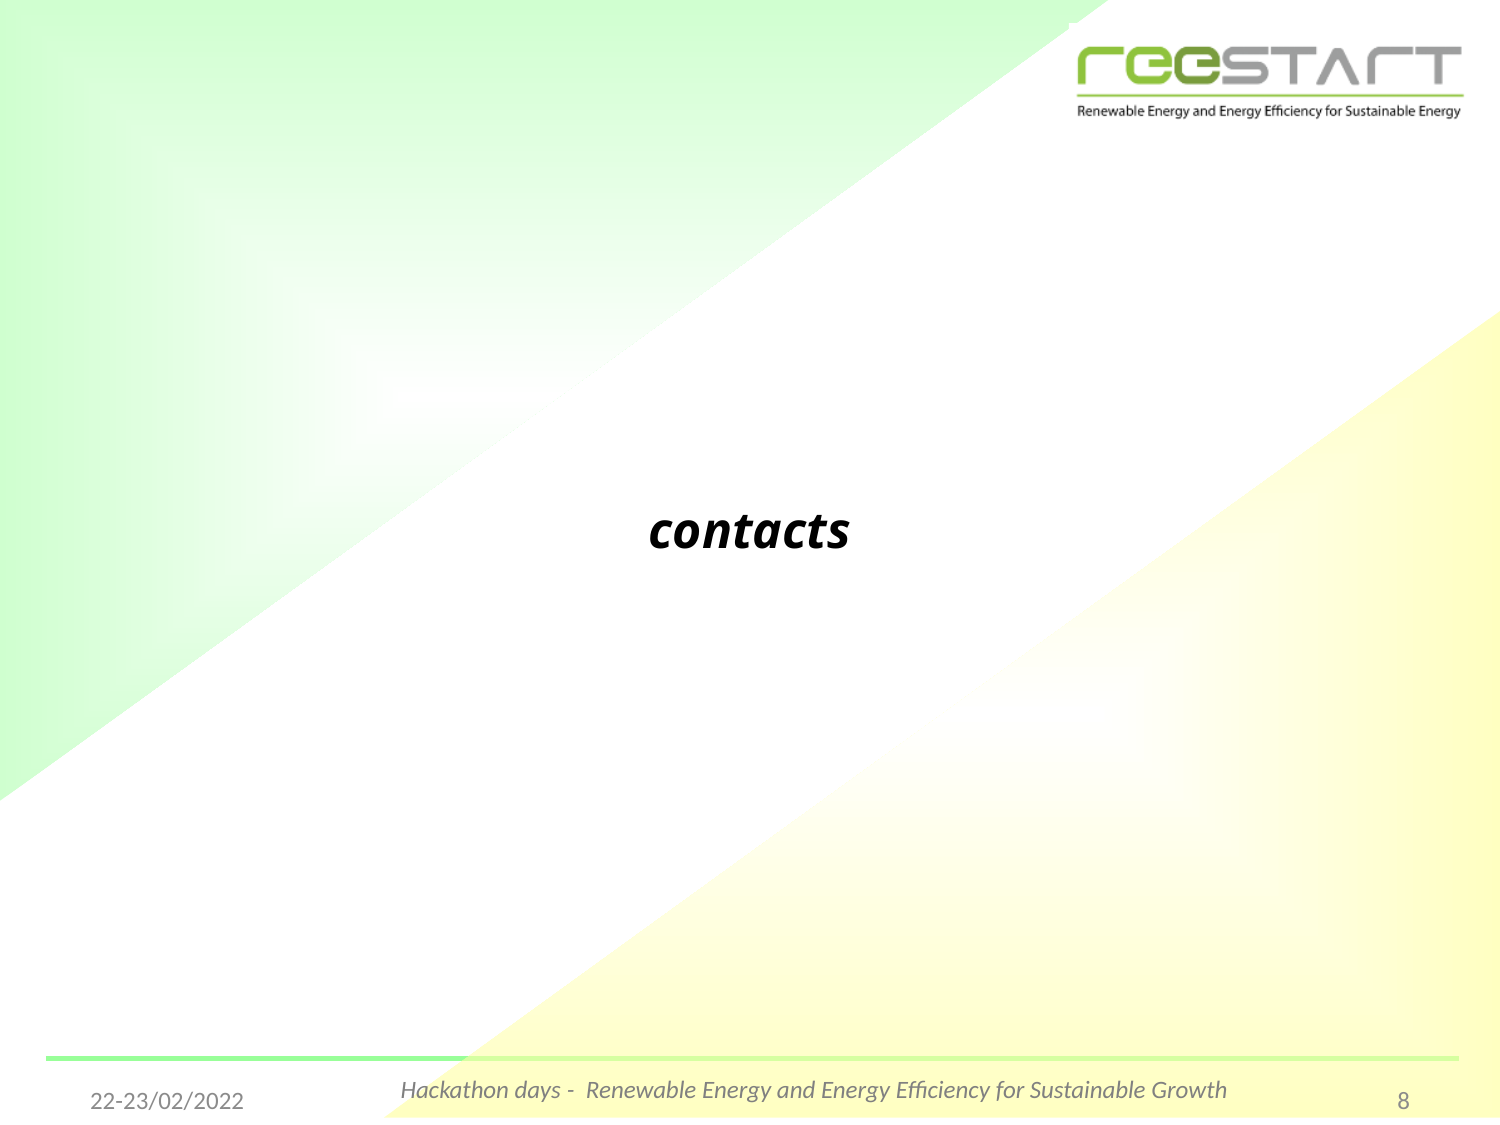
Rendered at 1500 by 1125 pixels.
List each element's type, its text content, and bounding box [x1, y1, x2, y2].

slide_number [75, 1069, 302, 1125]
text_box contacts [100, 491, 1400, 687]
slide_number 8 [1352, 1069, 1425, 1125]
footer Hackathon days - Renewable Energy and Energy Efficiency for Sustainable Growth [301, 1058, 1329, 1119]
